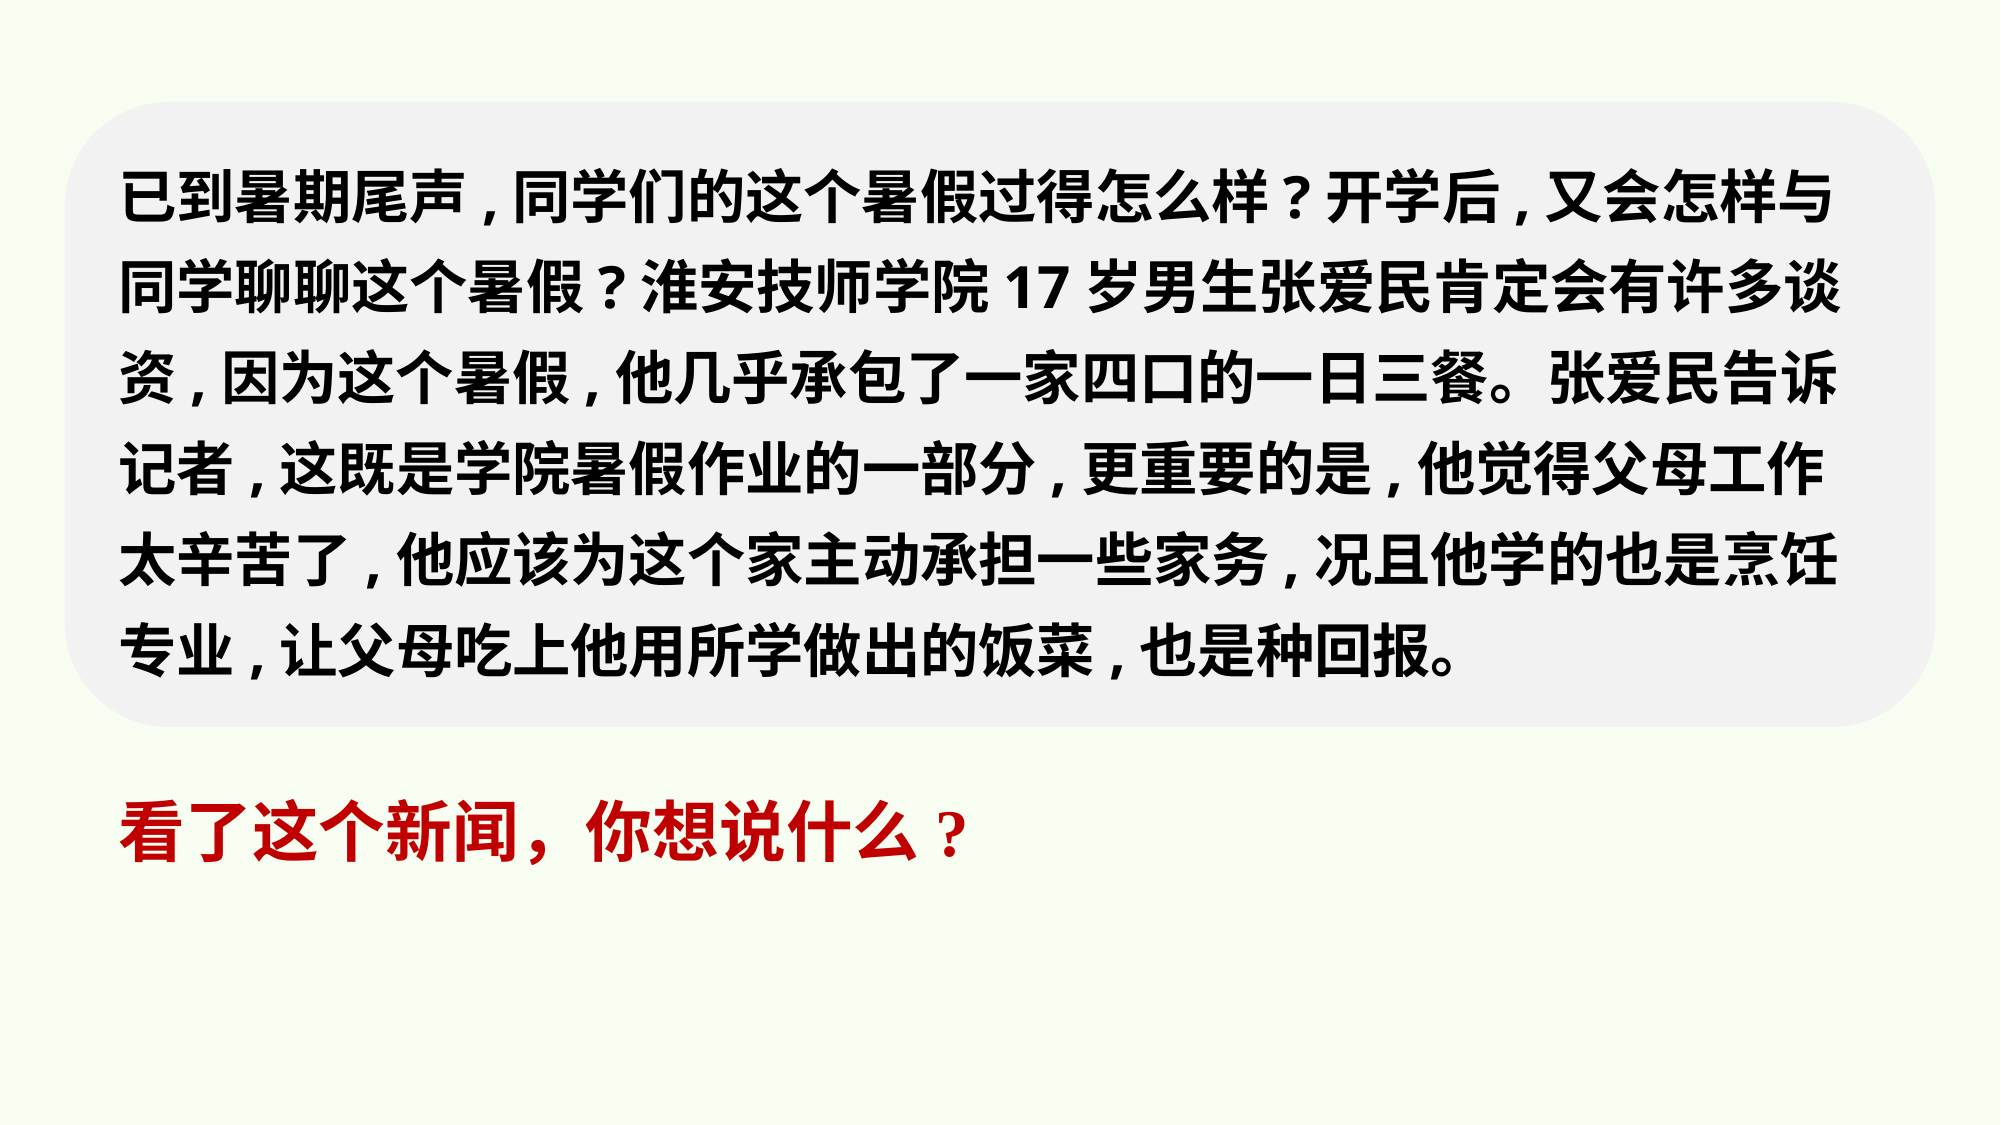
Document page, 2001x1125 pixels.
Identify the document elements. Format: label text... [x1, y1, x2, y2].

text_box 看了这个新闻，你想说什么? [103, 781, 1011, 877]
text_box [64, 101, 1936, 727]
